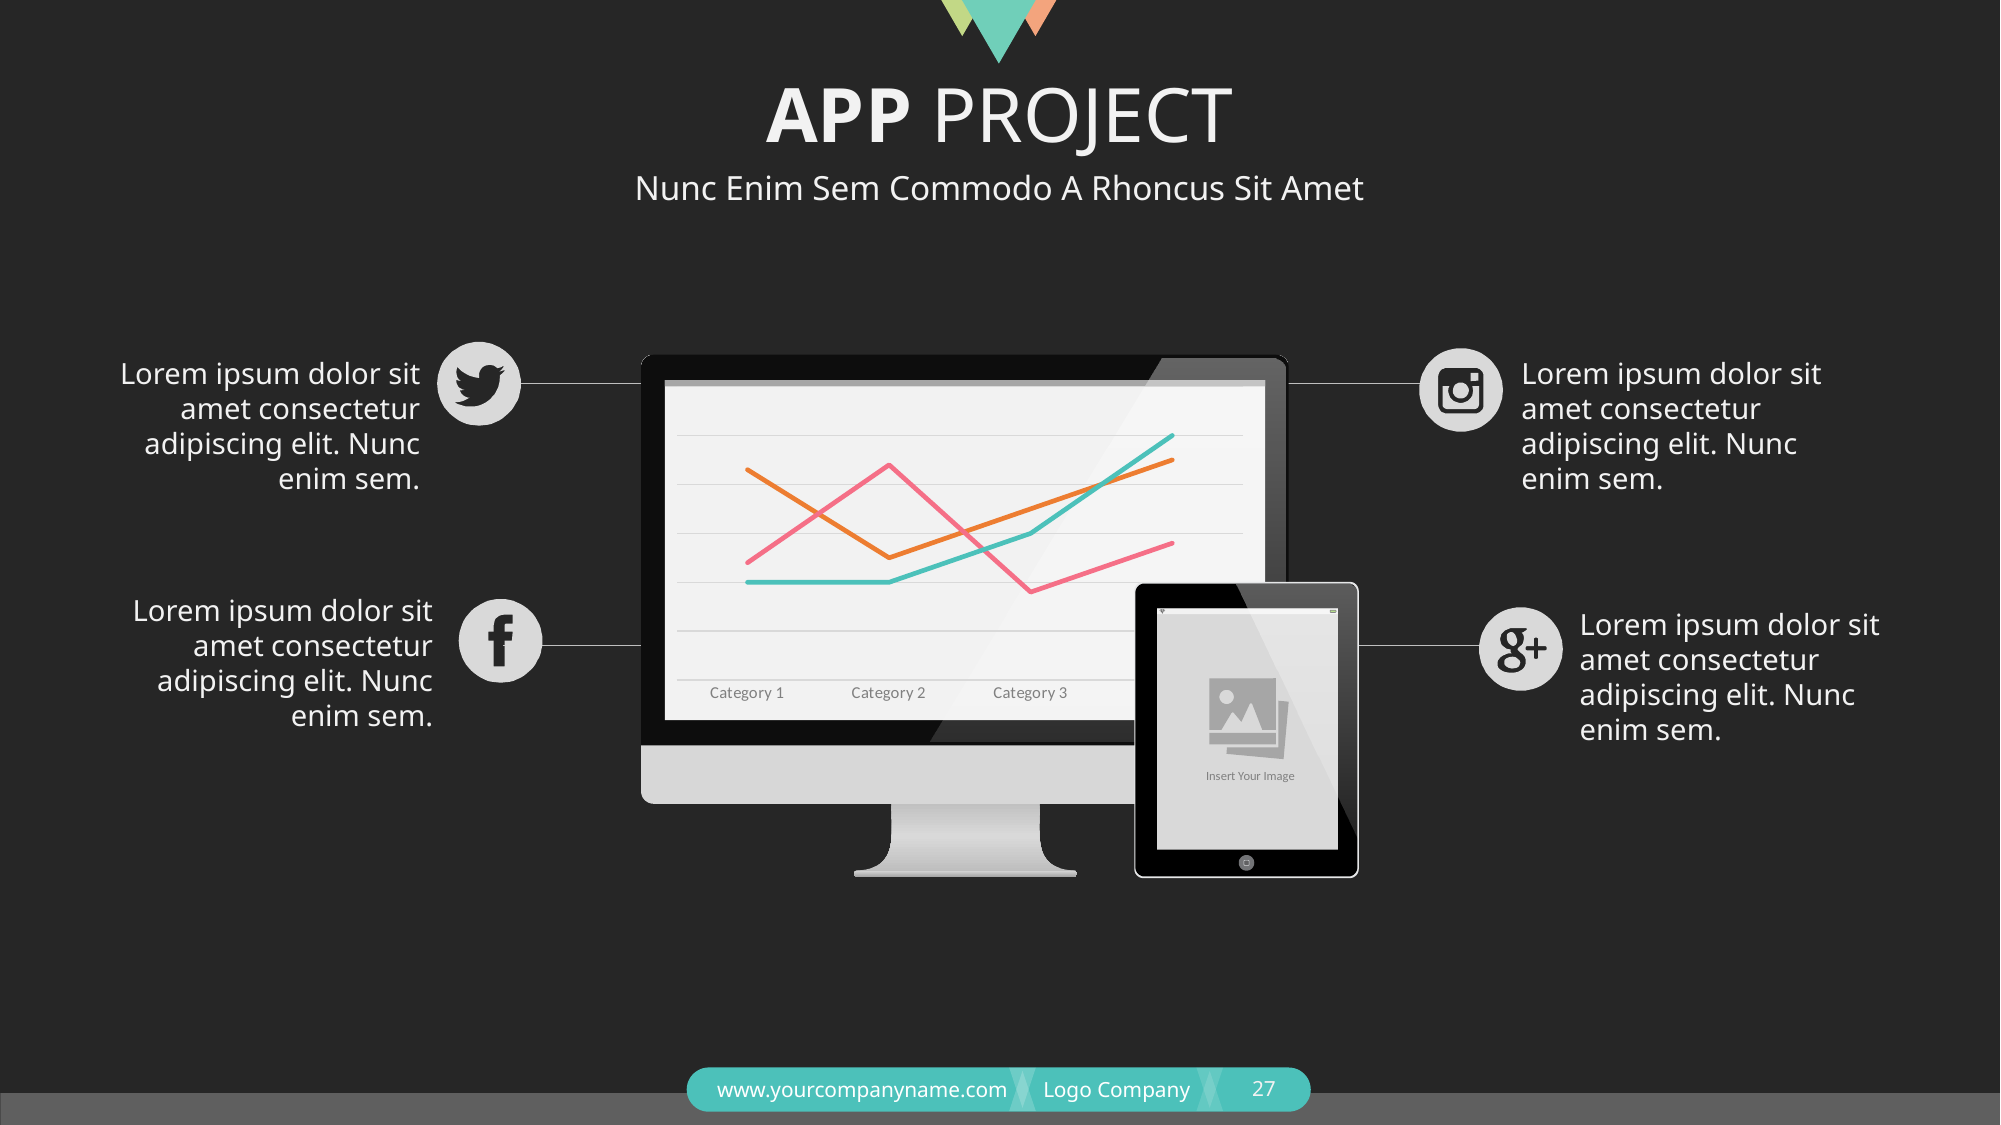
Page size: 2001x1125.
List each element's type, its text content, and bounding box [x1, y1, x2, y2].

text_box [437, 341, 521, 426]
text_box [1359, 383, 1492, 646]
text_box [458, 599, 543, 683]
title APP PROJECT [265, 77, 1735, 160]
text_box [1419, 348, 1503, 432]
text_box Lorem ipsum dolor sit amet consectetur adipiscing elit. Nunc enim sem. [82, 348, 436, 503]
text_box Lorem ipsum dolor sit amet consectetur adipiscing elit. Nunc enim sem. [95, 584, 448, 740]
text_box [641, 354, 1359, 879]
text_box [1479, 607, 1563, 691]
slide_number 27 [1225, 1067, 1302, 1112]
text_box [1174, 678, 1324, 786]
text_box Lorem ipsum dolor sit amet consectetur adipiscing elit. Nunc enim sem. [1506, 348, 1860, 503]
list Nunc Enim Sem Commodo A Rhoncus Sit Amet [265, 166, 1735, 213]
text_box Lorem ipsum dolor sit amet consectetur adipiscing elit. Nunc enim sem. [1564, 598, 1918, 754]
